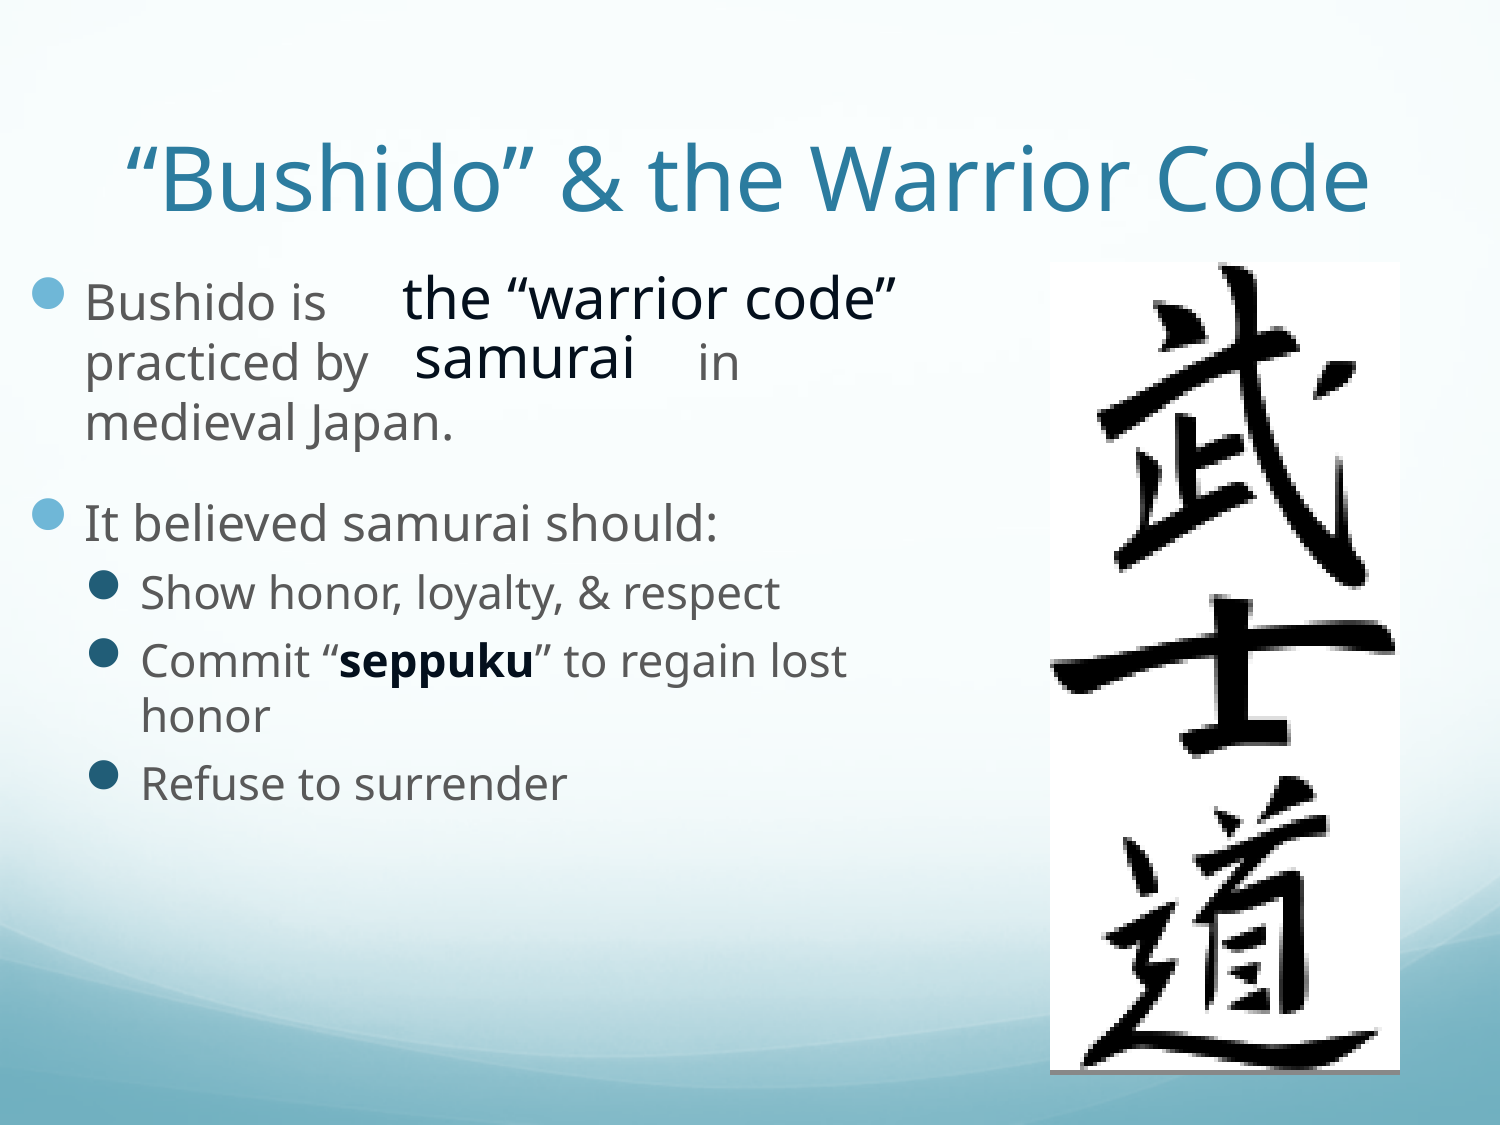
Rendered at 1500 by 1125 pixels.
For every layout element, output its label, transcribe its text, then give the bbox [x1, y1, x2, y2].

text_box the “warrior code” [387, 254, 1025, 339]
title “Bushido” & the Warrior Code [90, 17, 1410, 237]
picture [1049, 261, 1401, 1076]
text_box samurai [399, 312, 700, 398]
list Bushido is practiced by in medieval Japan. It believed samurai should: Show honor, loyalty, & respect Commit “seppuku” to regain lost honor Refuse to surrender [12, 262, 950, 1005]
